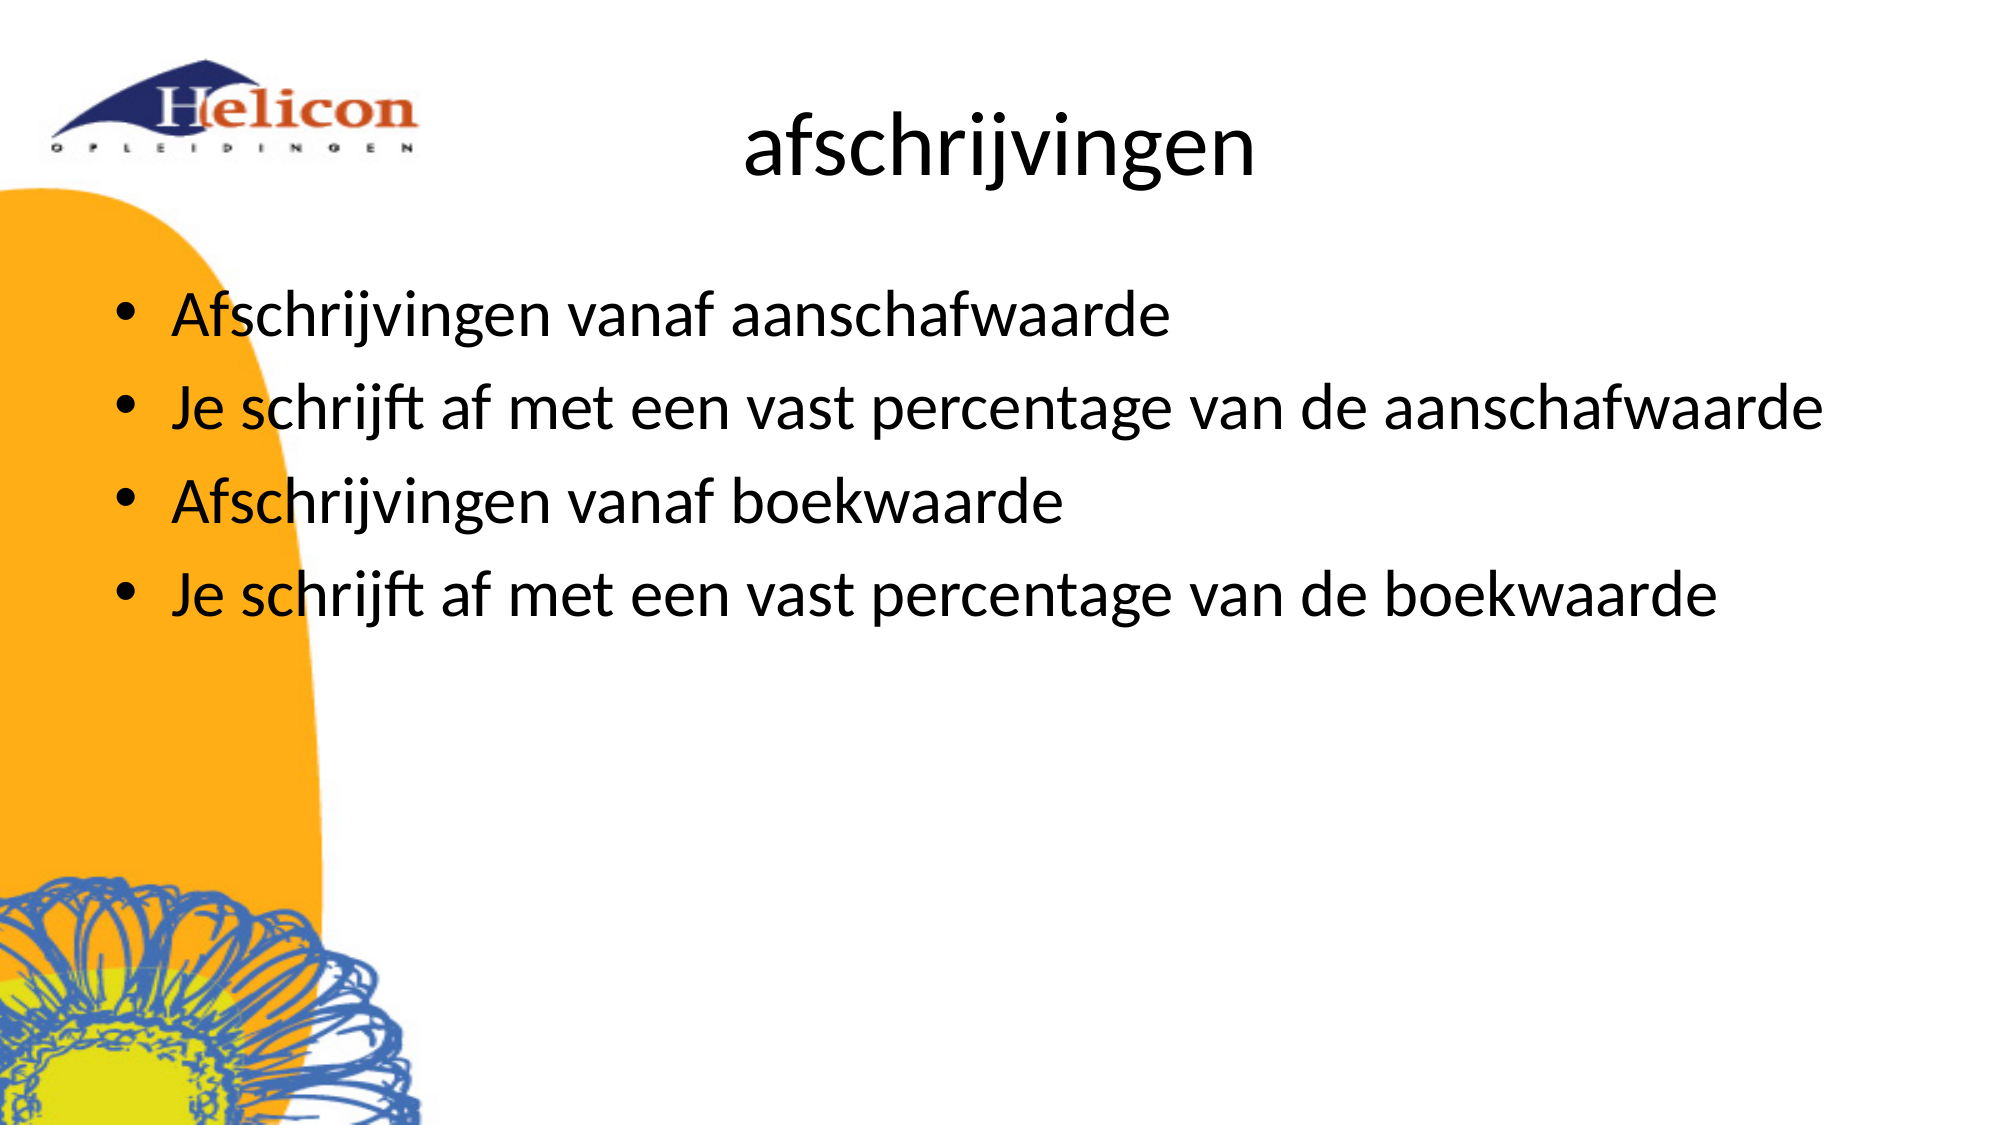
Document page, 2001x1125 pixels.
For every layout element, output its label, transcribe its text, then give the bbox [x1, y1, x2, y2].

title afschrijvingen [99, 45, 1900, 233]
picture [0, 0, 2001, 1125]
list Afschrijvingen vanaf aanschafwaarde Je schrijft af met een vast percentage van de aanschafwaarde Afschrijvingen vanaf boekwaarde Je schrijft af met een vast percentage van de boekwaarde [99, 262, 1900, 1005]
